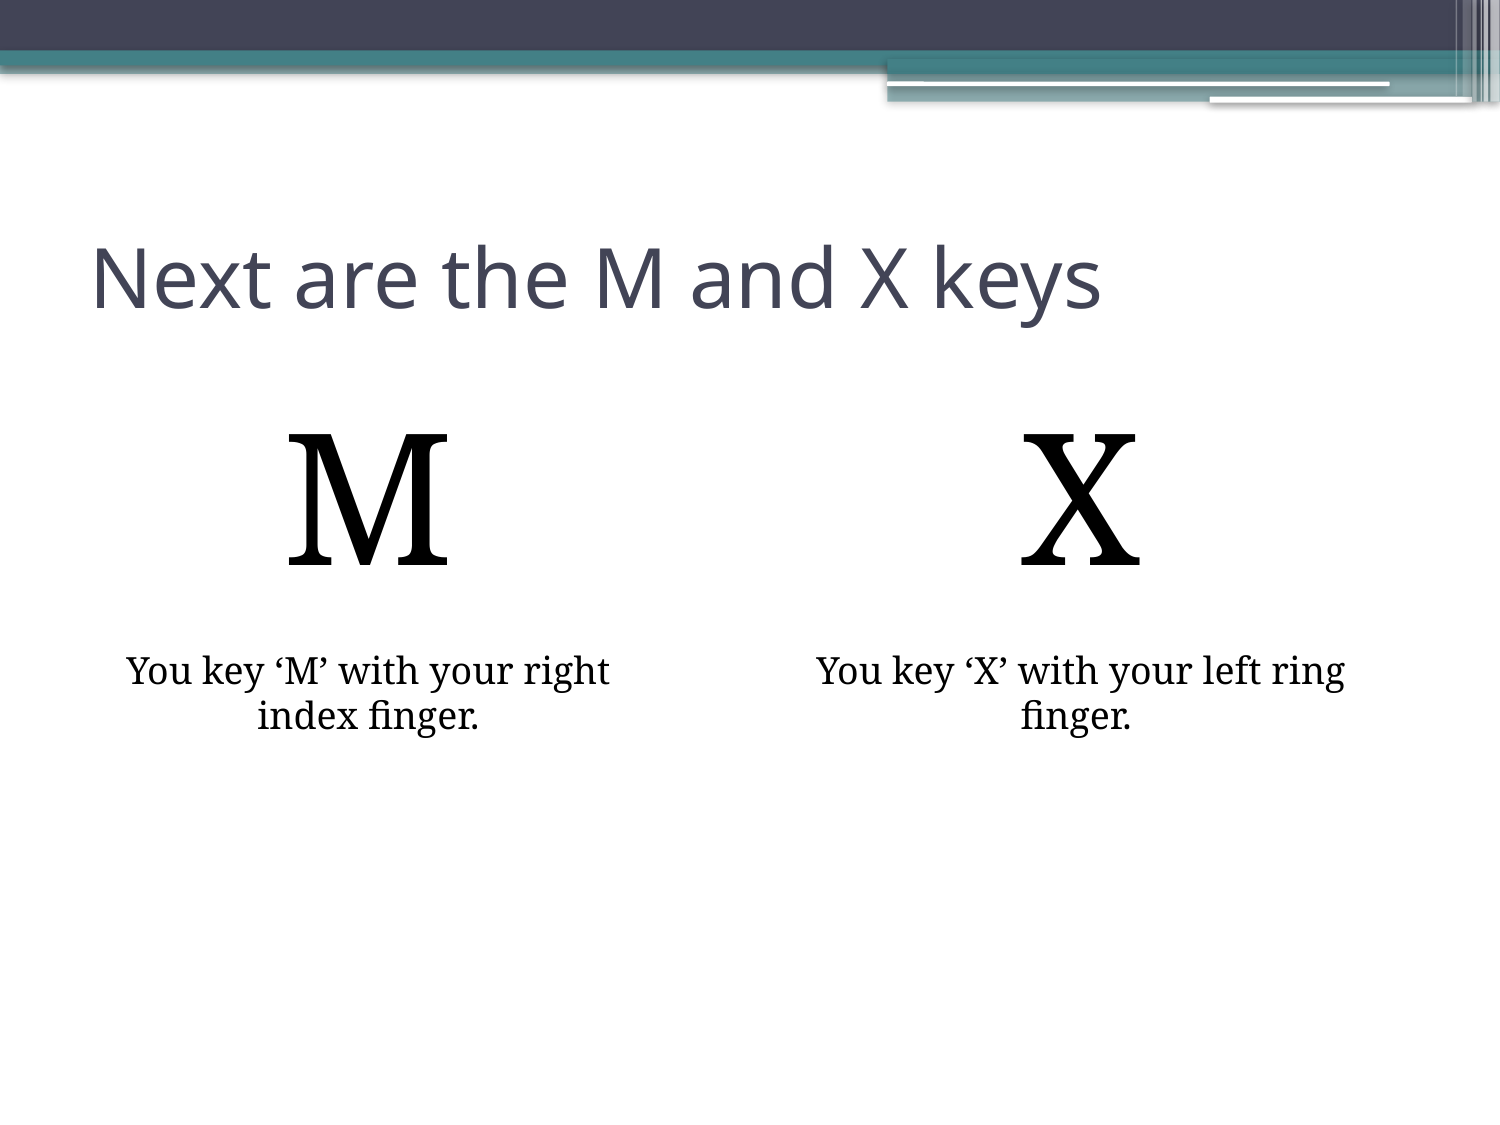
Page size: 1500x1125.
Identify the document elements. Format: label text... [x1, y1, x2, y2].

title Next are the M and X keys [75, 187, 1425, 363]
text_box M You key ‘M’ with your right index finger. [99, 374, 638, 745]
text_box X You key ‘X’ with your left ring finger. [762, 374, 1400, 745]
